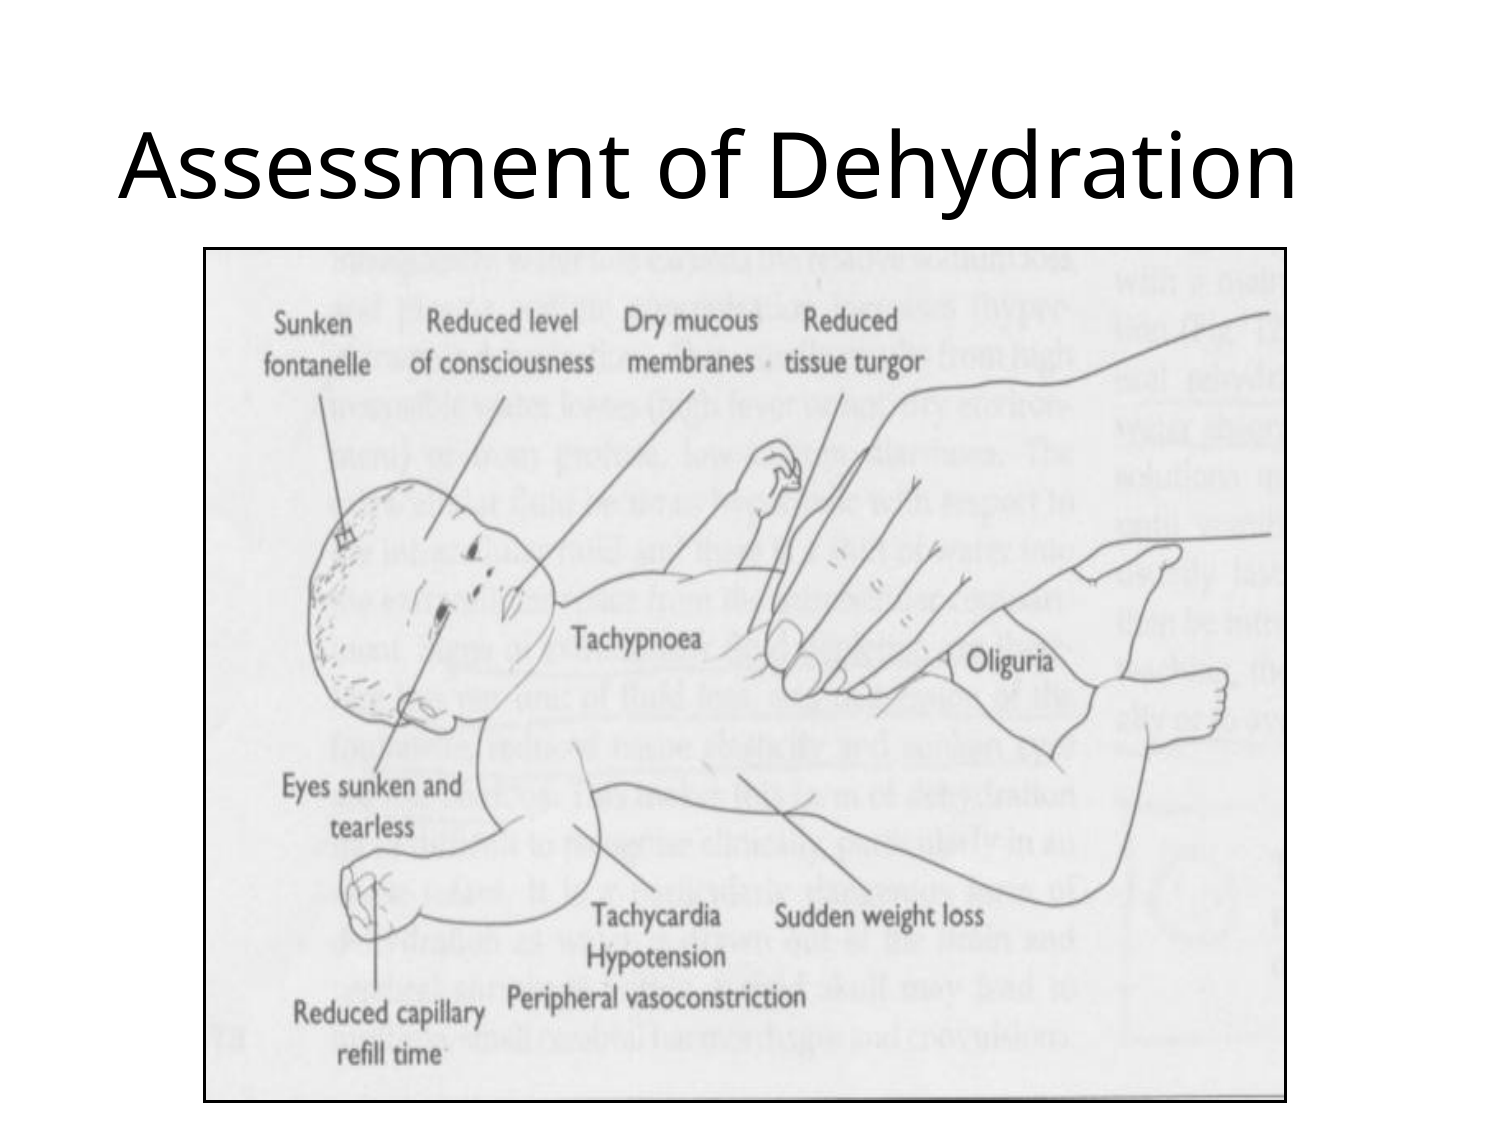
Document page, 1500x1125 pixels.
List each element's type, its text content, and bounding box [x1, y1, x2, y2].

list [206, 249, 1285, 1100]
title Assessment of Dehydration [103, 59, 1397, 278]
